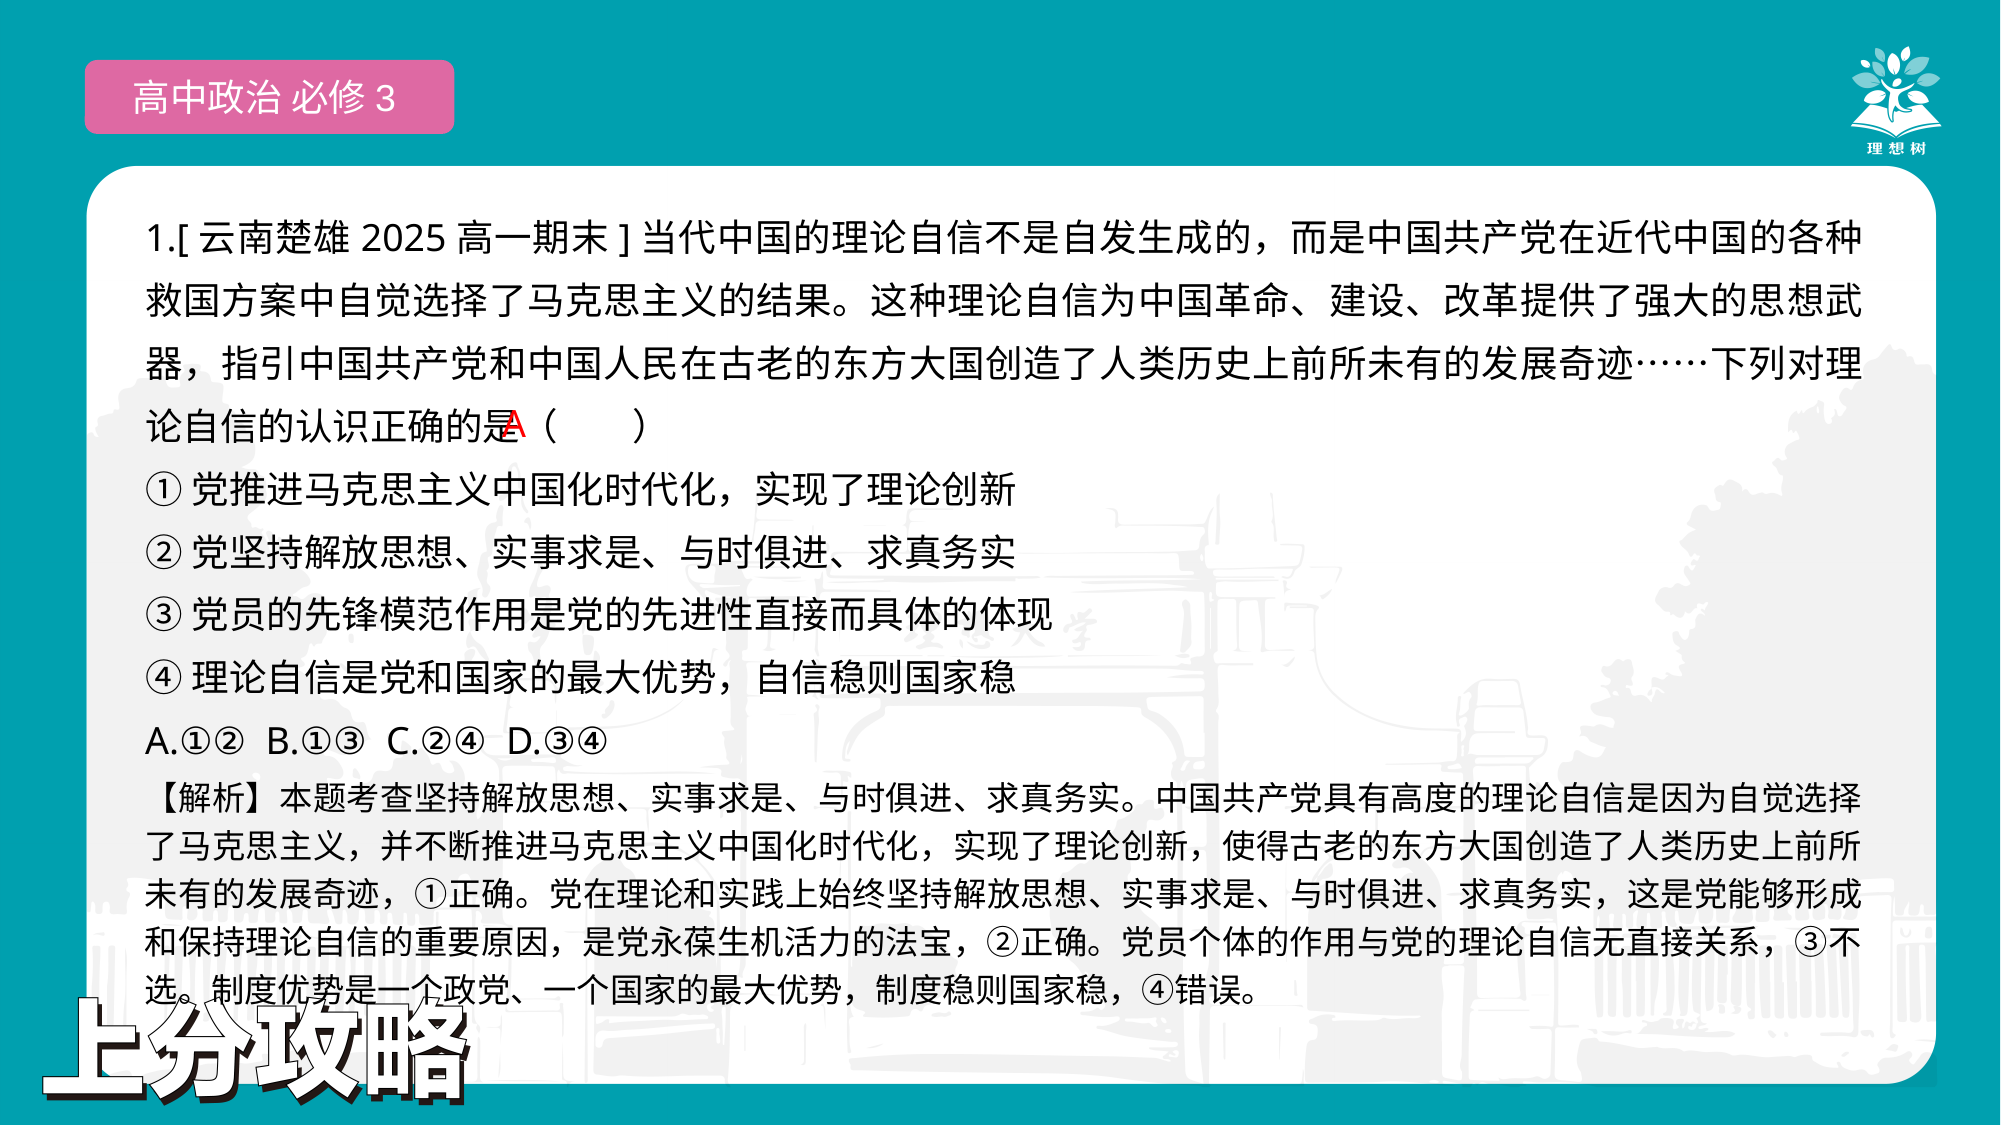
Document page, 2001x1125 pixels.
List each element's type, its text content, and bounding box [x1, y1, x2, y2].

text_box A [477, 369, 595, 453]
text_box 1.[云南楚雄2025高一期末]当代中国的理论自信不是自发生成的，而是中国共产党在近代中国的各种救国方案中自觉选择了马克思主义的结果。这种理论自信为中国革命、建设、改革提供了强大的思想武器，指引中国共产党和中国人民在古老的东方大国创造了人类历史上前所未有的发展奇迹……下列对理论自信的认识正确的是（ ） ①党推进马克思主义中国化时代化，实现了理论创新 ②党坚持解放思想、实事求是、与时俱进、求真务实 ③党员的先锋模范作用是党的先进性直接而具体的体现 ④理论自信是党和国家的最大优势，自信稳则国家稳 A.①② B.①③ C.②④ D.③④ [130, 188, 1880, 761]
text_box 【解析】本题考查坚持解放思想、实事求是、与时俱进、求真务实。中国共产党具有高度的理论自信是因为自觉选择了马克思主义，并不断推进马克思主义中国化时代化，实现了理论创新，使得古老的东方大国创造了人类历史上前所未有的发展奇迹，①正确。党在理论和实践上始终坚持解放思想、实事求是、与时俱进、求真务实，这是党能够形成和保持理论自信的重要原因，是党永葆生机活力的法宝，②正确。党员个体的作用与党的理论自信无直接关系，③不选。制度优势是一个政党、一个国家的最大优势，制度稳则国家稳，④错误。 [130, 761, 1880, 1017]
text_box 高中政治 必修3 [83, 58, 456, 135]
picture [0, 0, 2001, 1125]
